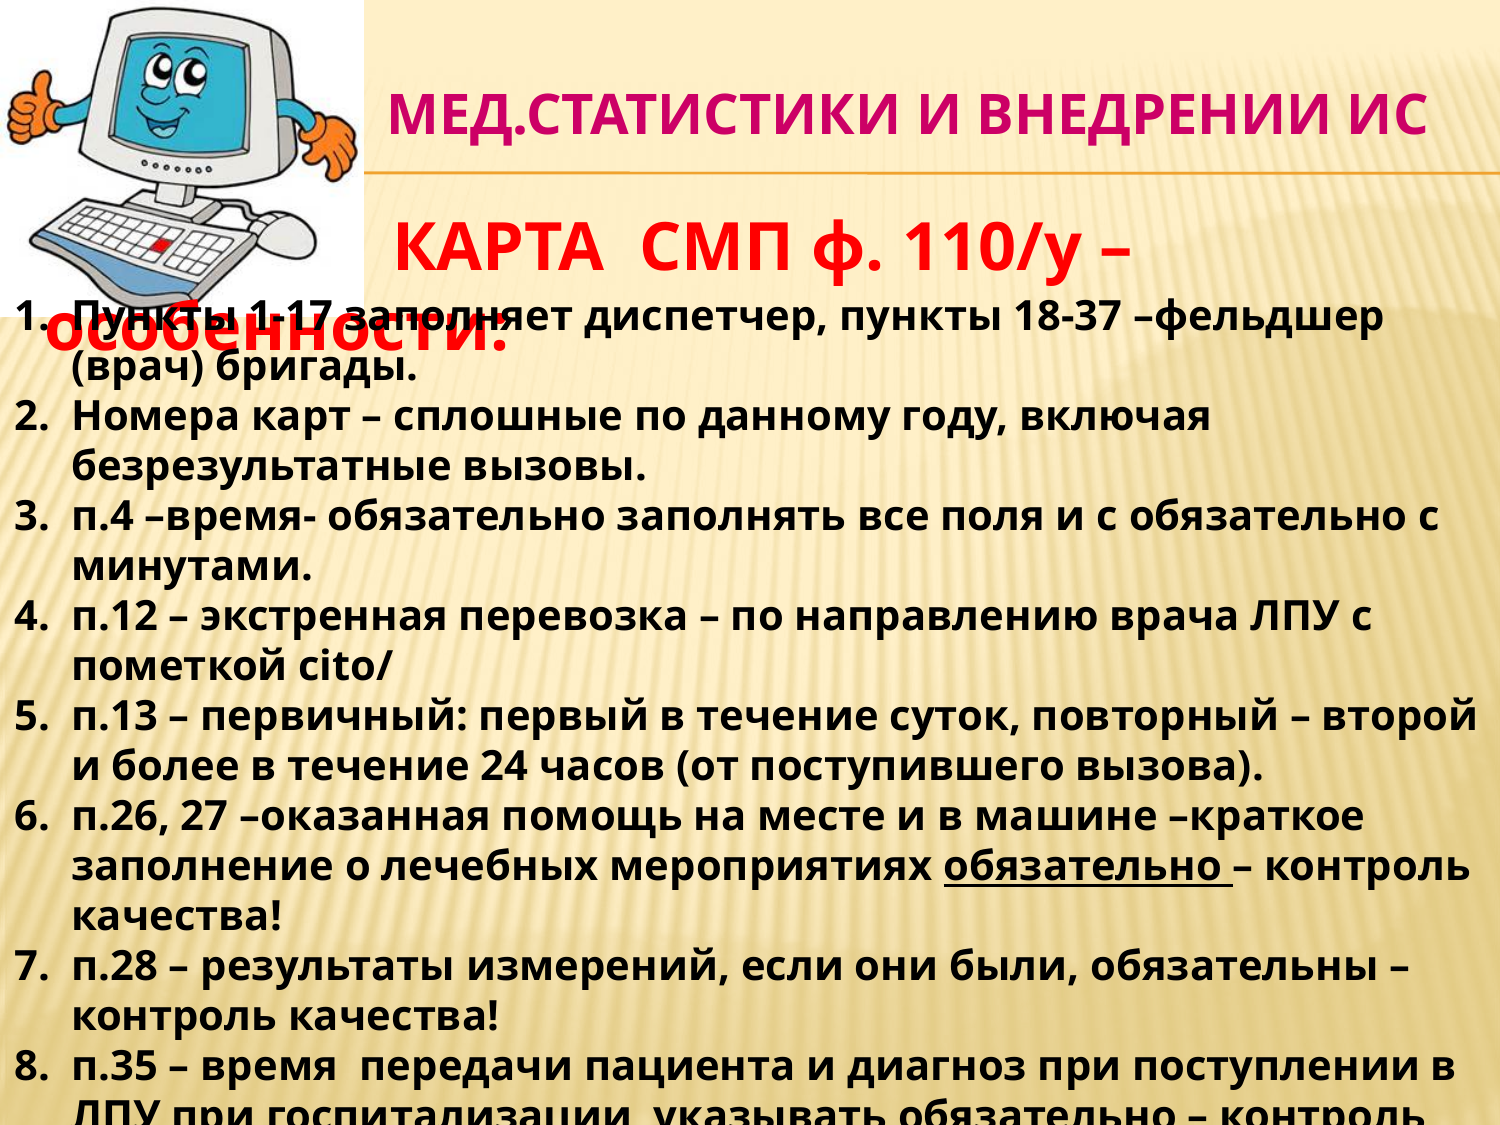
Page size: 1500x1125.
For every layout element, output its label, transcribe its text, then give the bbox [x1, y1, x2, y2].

text_box Пункты 1-17 заполняет диспетчер, пункты 18-37 –фельдшер (врач) бригады. Номера карт – сплошные по данному году, включая безрезультатные вызовы. п.4 –время- обязательно заполнять все поля и с обязательно с минутами. п.12 – экстренная перевозка – по направлению врача ЛПУ с пометкой cito/ п.13 – первичный: первый в течение суток, повторный – второй и более в течение 24 часов (от поступившего вызова). п.26, 27 –оказанная помощь на месте и в машине –краткое заполнение о лечебных мероприятиях обязательно – контроль качества! п.28 – результаты измерений, если они были, обязательны –контроль качества! п.35 – время передачи пациента и диагноз при поступлении в ЛПУ при госпитализации указывать обязательно – контроль качества! Карту подписывает фельдшер (врач) бригады, выполнившей вызов. Далее карта передается диспетчеру для ввода в информационную систему (в ЦРБ). На СМП – передается оператору для ввода. Ввод должен быть сразу же после получения карты! [0, 281, 1500, 1125]
picture [0, 0, 364, 317]
list КАРТА СМП ф. 110/у – особенности: [372, 196, 1500, 281]
title мед.статистики и внедрении ис [372, 46, 1500, 177]
